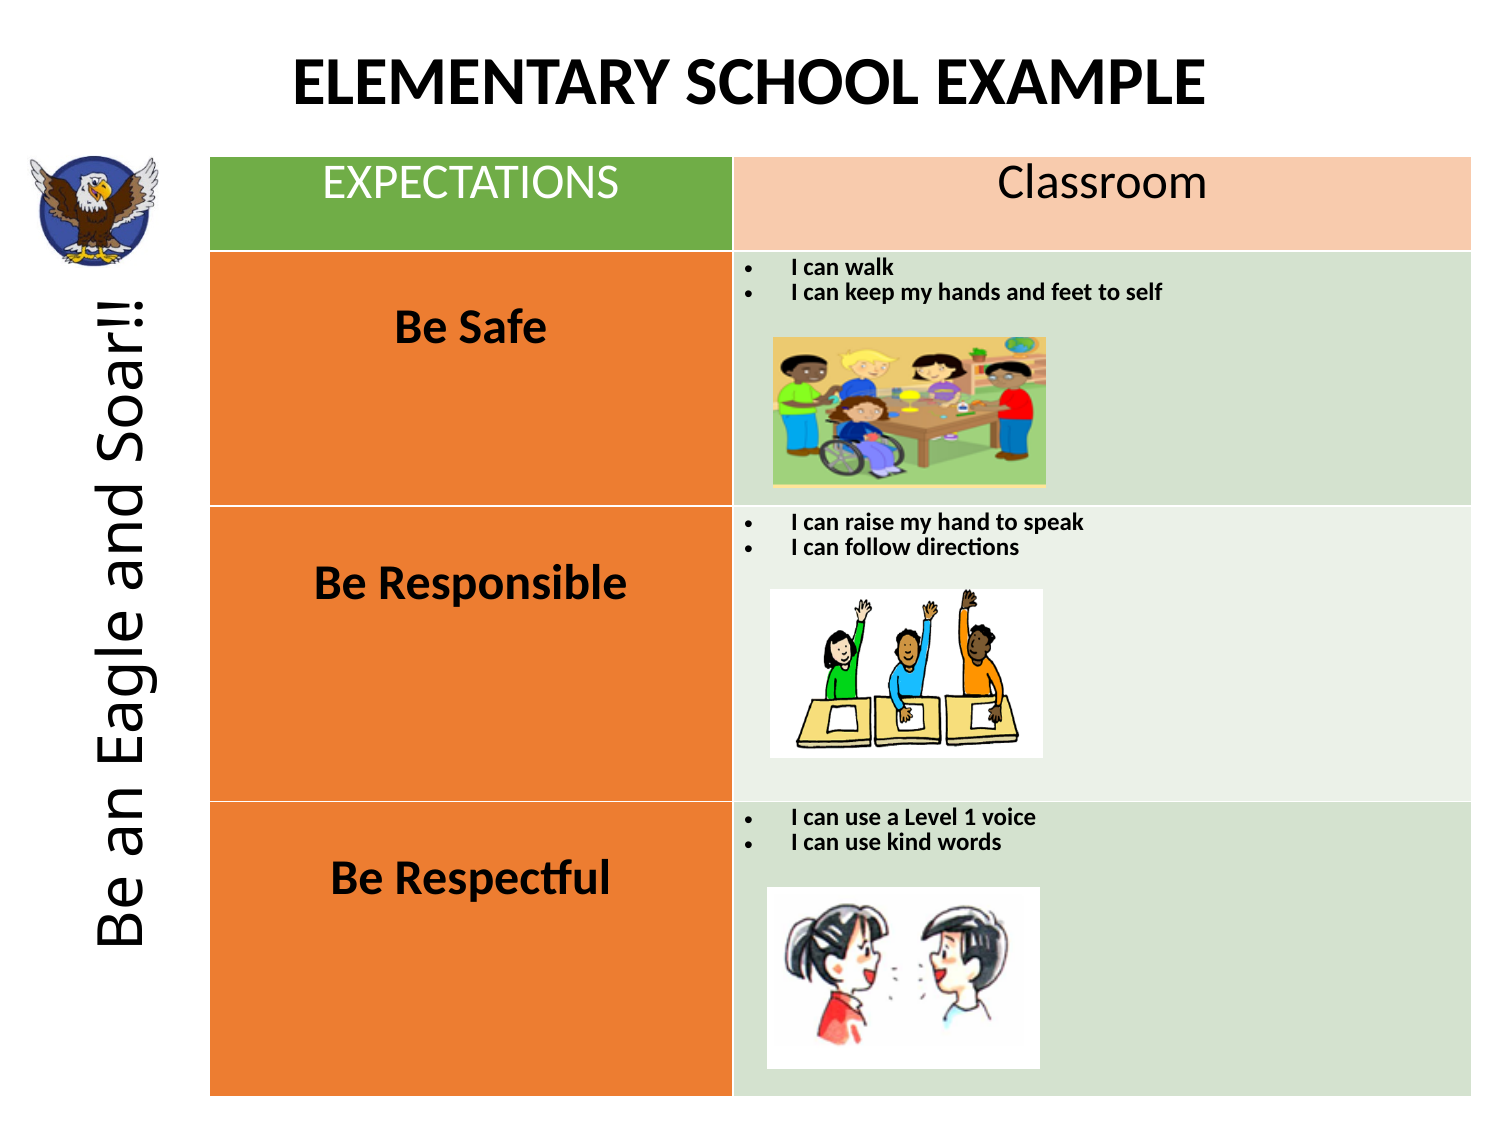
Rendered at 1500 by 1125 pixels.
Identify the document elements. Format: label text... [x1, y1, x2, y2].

picture [770, 589, 1043, 758]
picture [767, 887, 1040, 1069]
table_cell Be Safe [210, 252, 732, 505]
table_cell Be Respectful [210, 802, 732, 1096]
table_header Classroom [734, 157, 1471, 250]
text_box ELEMENTARY SCHOOL EXAMPLE [274, 28, 1226, 126]
table_cell Be Responsible [210, 507, 732, 801]
table_header EXPECTATIONS [210, 157, 732, 250]
picture [773, 337, 1046, 488]
table_cell I can use a Level 1 voice I can use kind words [734, 802, 1471, 1096]
text_box Be an Eagle and Soar!! [72, 214, 163, 1035]
table_cell I can walk I can keep my hands and feet to self [734, 252, 1471, 505]
picture [27, 155, 162, 268]
table_cell I can raise my hand to speak I can follow directions [734, 507, 1471, 801]
